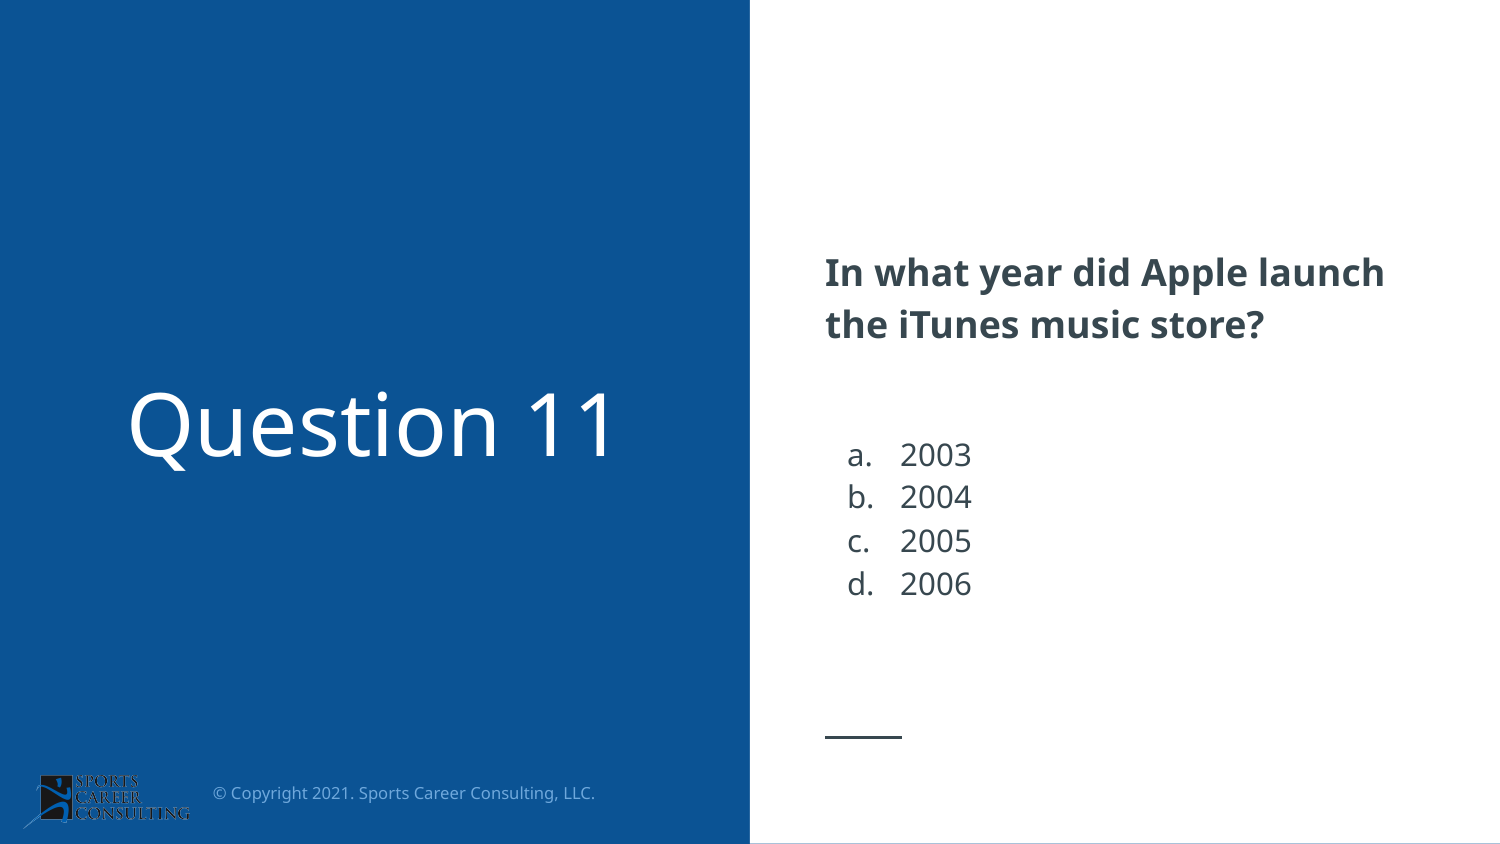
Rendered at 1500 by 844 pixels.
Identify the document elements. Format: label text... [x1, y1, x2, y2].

list In what year did Apple launch the iTunes music store? 2003 2004 2005 2006 [810, 118, 1455, 725]
title Question 11 [43, 298, 708, 546]
picture [22, 774, 190, 829]
text_box © Copyright 2021. Sports Career Consulting, LLC. [197, 767, 750, 838]
